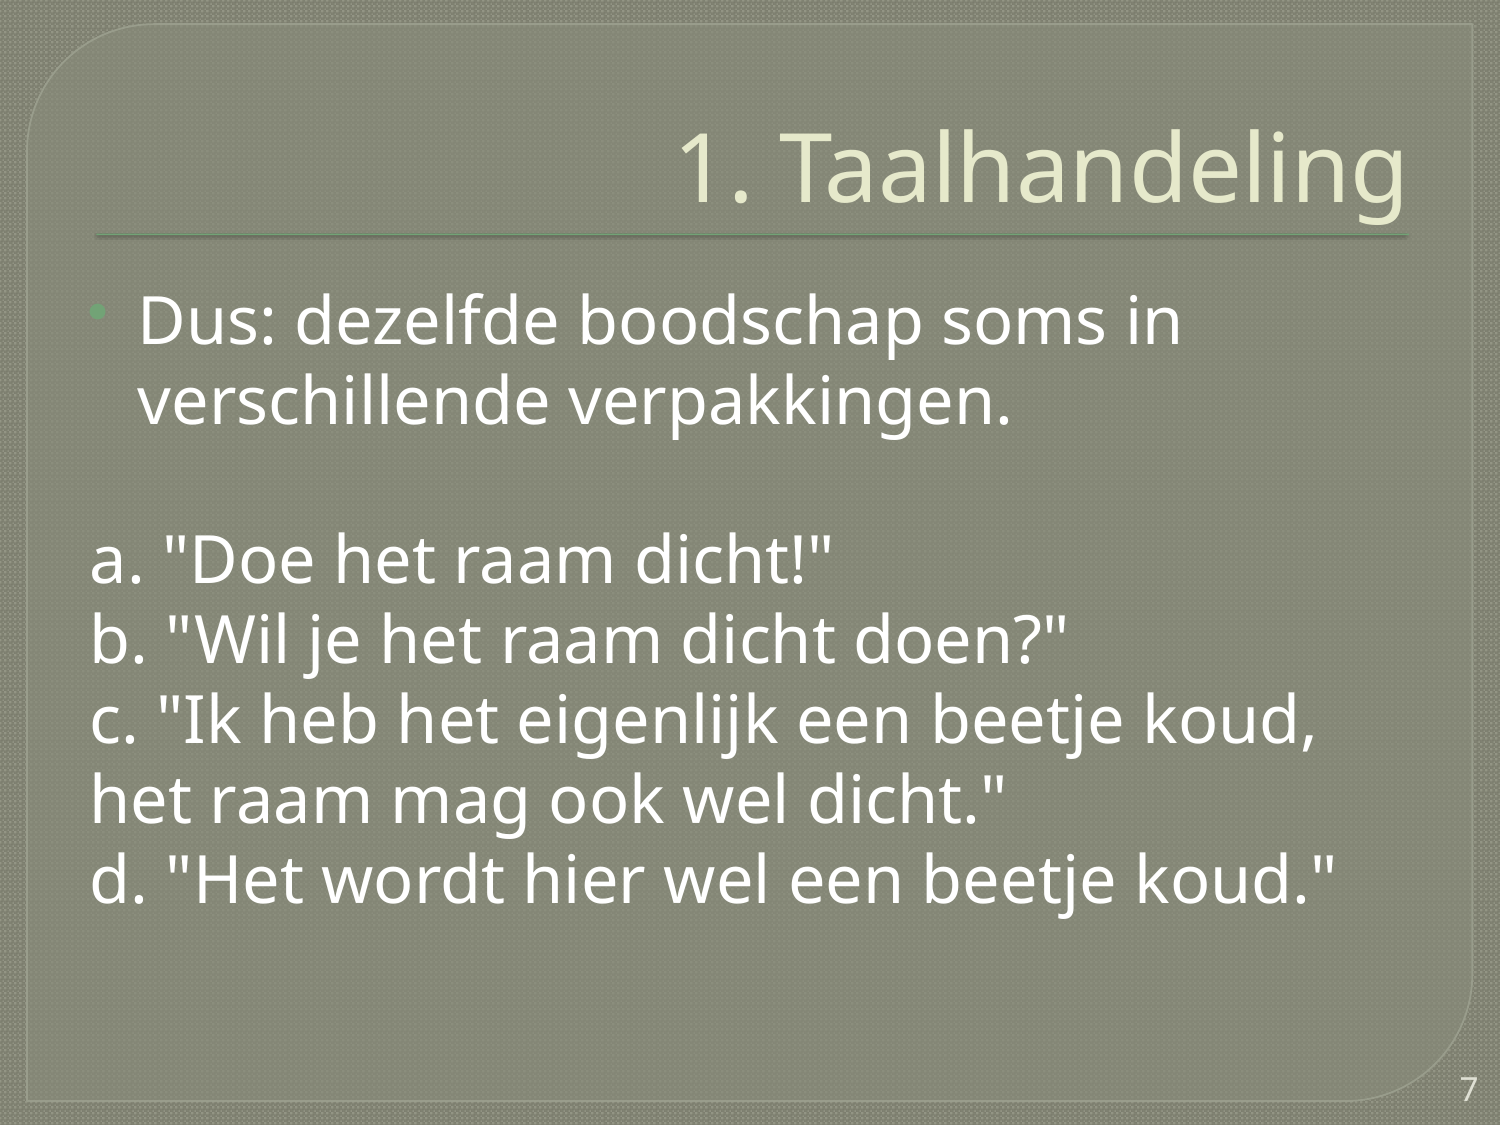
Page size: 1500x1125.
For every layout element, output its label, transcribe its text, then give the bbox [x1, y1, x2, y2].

slide_number 7 [1417, 1068, 1494, 1114]
title 1. Taalhandeling [75, 41, 1425, 230]
list Dus: dezelfde boodschap soms in verschillende verpakkingen. a. "Doe het raam dicht!" b. "Wil je het raam dicht doen?" c. "Ik heb het eigenlijk een beetje koud, het raam mag ook wel dicht." d. "Het wordt hier wel een beetje koud." [75, 270, 1425, 1013]
